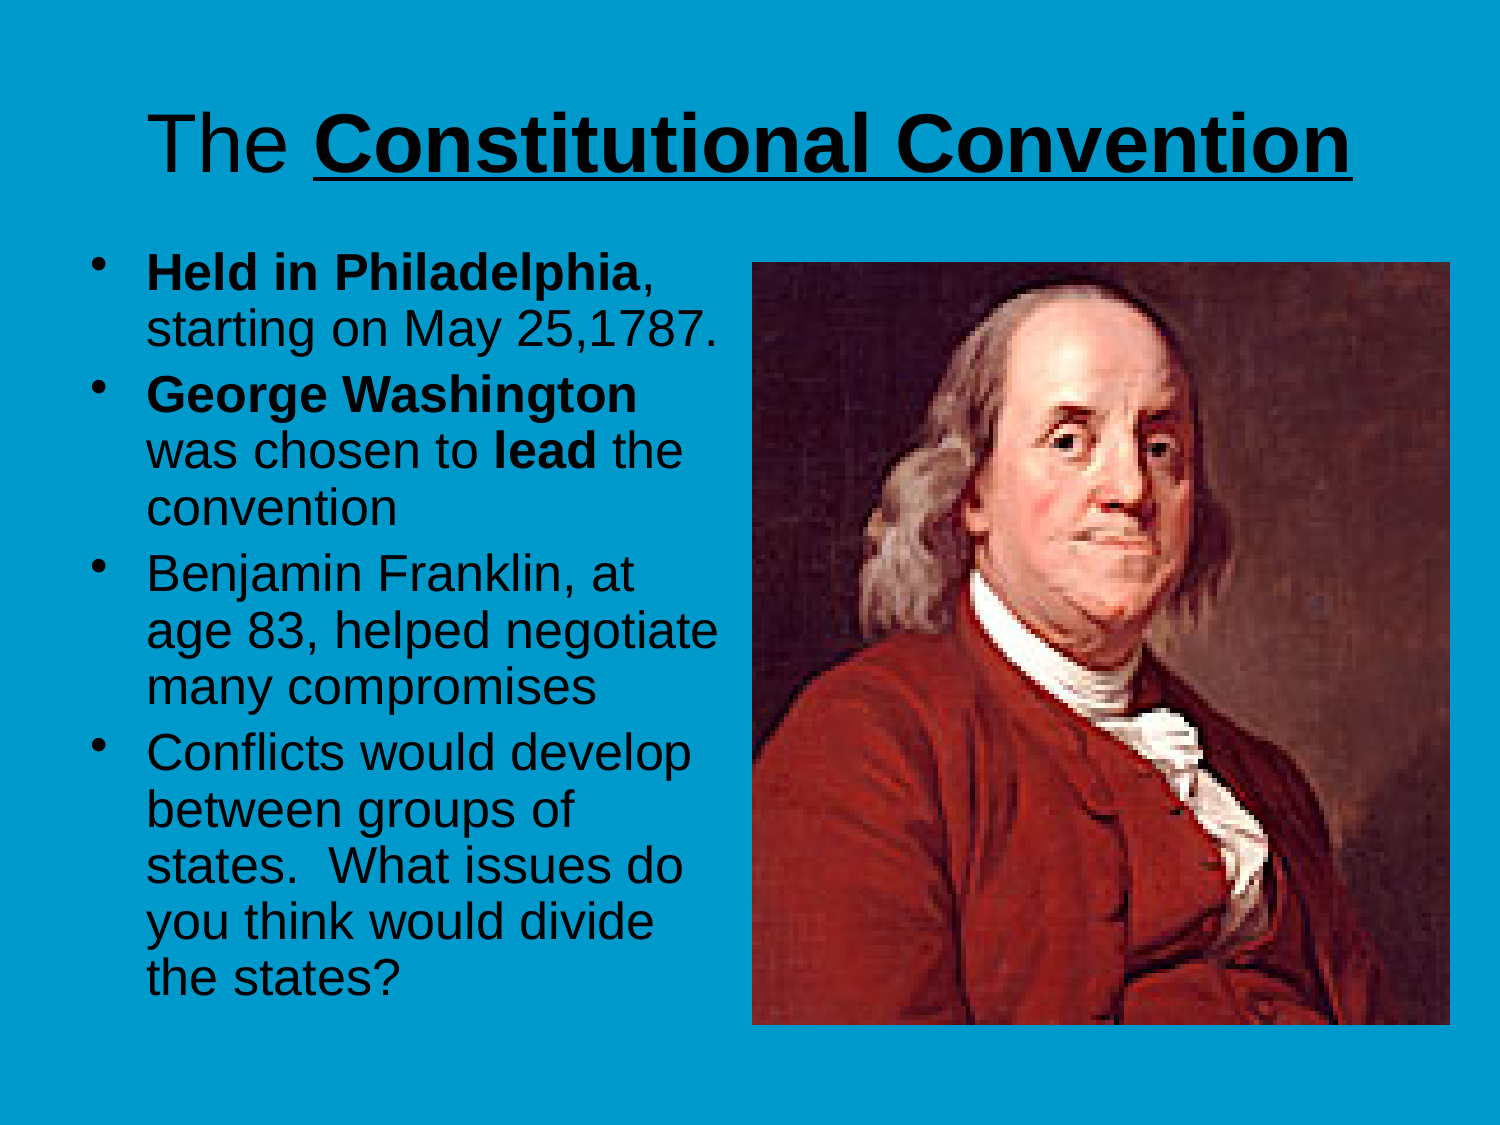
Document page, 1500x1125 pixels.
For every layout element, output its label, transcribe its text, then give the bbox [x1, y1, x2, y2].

list Held in Philadelphia, starting on May 25,1787. George Washington was chosen to lead the convention Benjamin Franklin, at age 83, helped negotiate many compromises Conflicts would develop between groups of states. What issues do you think would divide the states? [75, 237, 738, 1005]
picture [753, 263, 1449, 1024]
title The Constitutional Convention [75, 45, 1425, 233]
